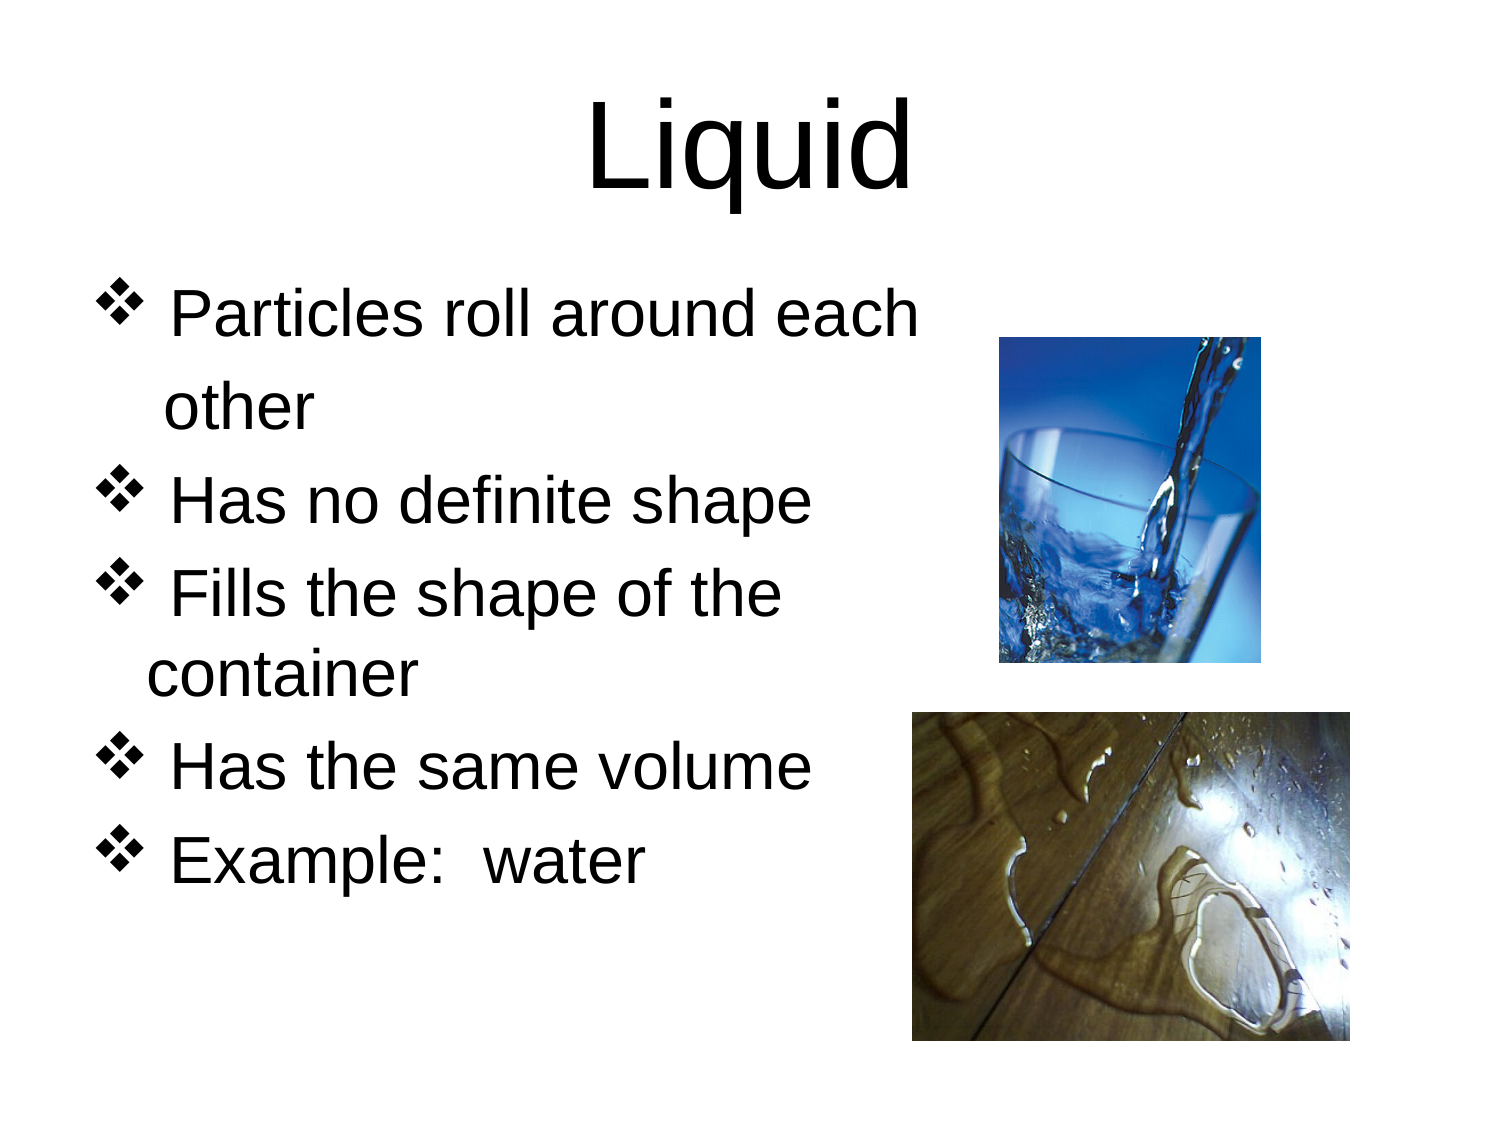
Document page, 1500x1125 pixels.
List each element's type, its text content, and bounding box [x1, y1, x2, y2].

list Particles roll around each other Has no definite shape Fills the shape of the container Has the same volume Example: water [74, 262, 1001, 1006]
picture [912, 712, 1351, 1041]
picture [999, 337, 1261, 663]
title Liquid [74, 44, 1426, 233]
